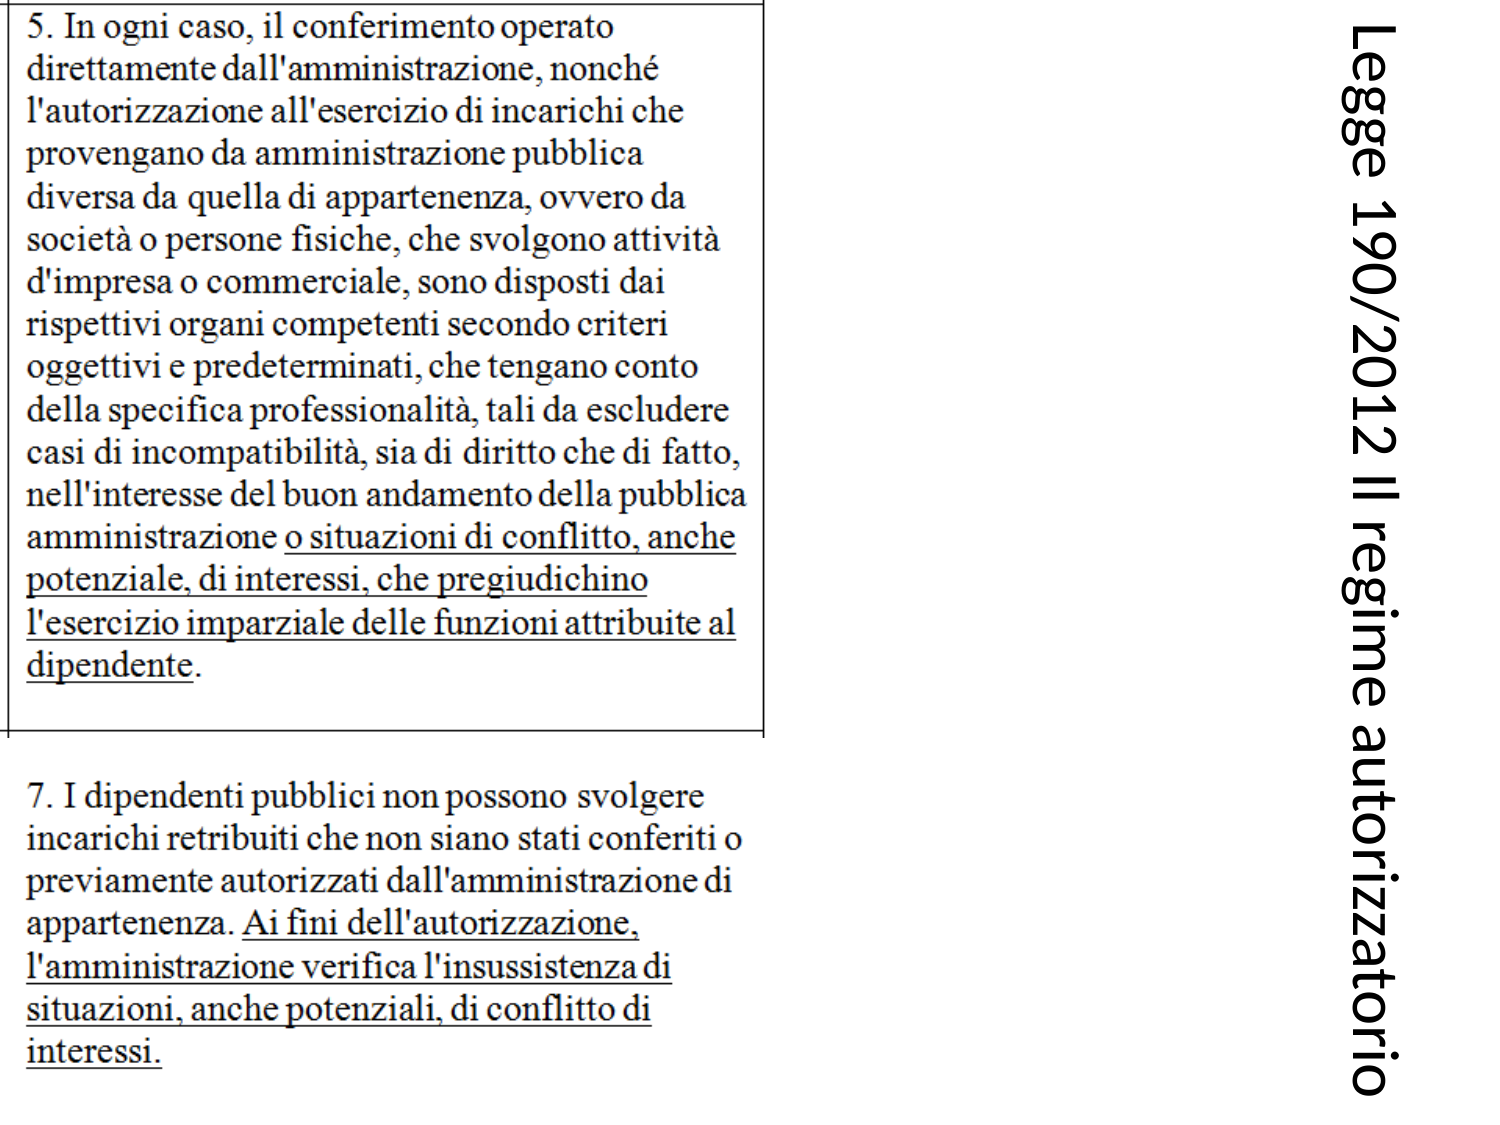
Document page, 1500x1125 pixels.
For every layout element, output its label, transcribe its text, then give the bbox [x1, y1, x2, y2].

title Legge 190/2012 Il regime autorizzatorio [1304, 0, 1455, 1125]
picture [0, 0, 774, 738]
picture [16, 774, 757, 1077]
